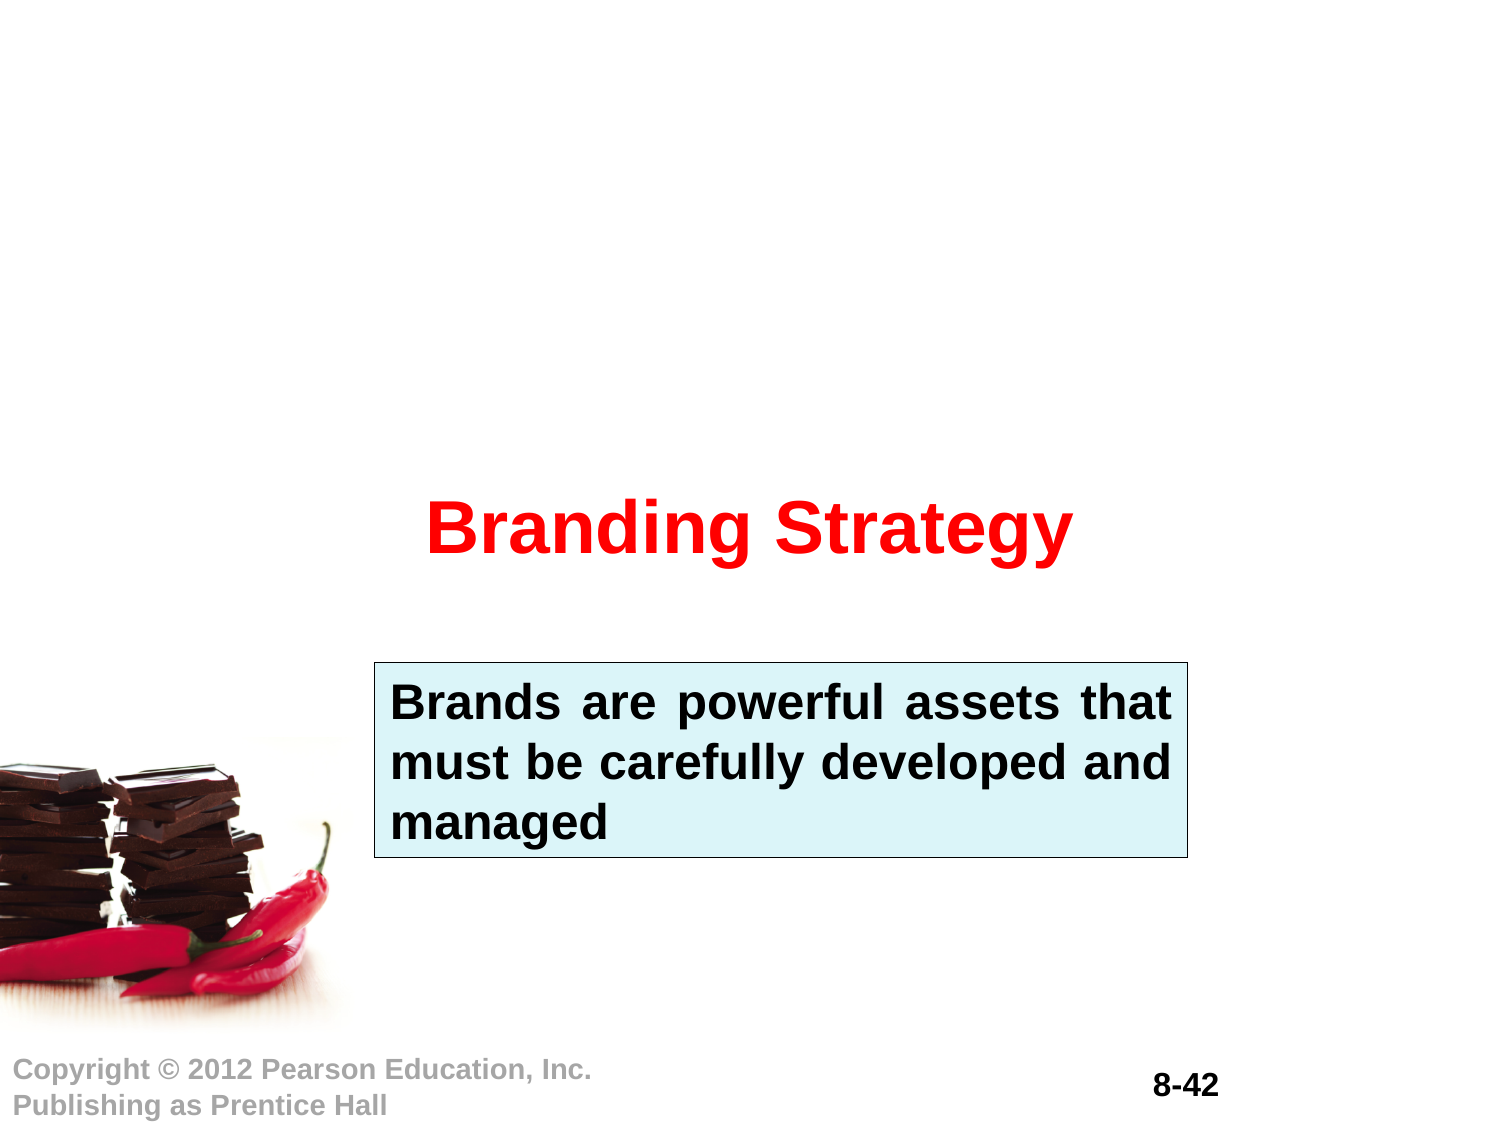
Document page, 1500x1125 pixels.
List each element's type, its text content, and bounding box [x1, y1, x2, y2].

text_box Brands are powerful assets that must be carefully developed and managed [374, 662, 1188, 858]
picture [0, 737, 361, 1038]
title Branding Strategy [112, 437, 1388, 626]
